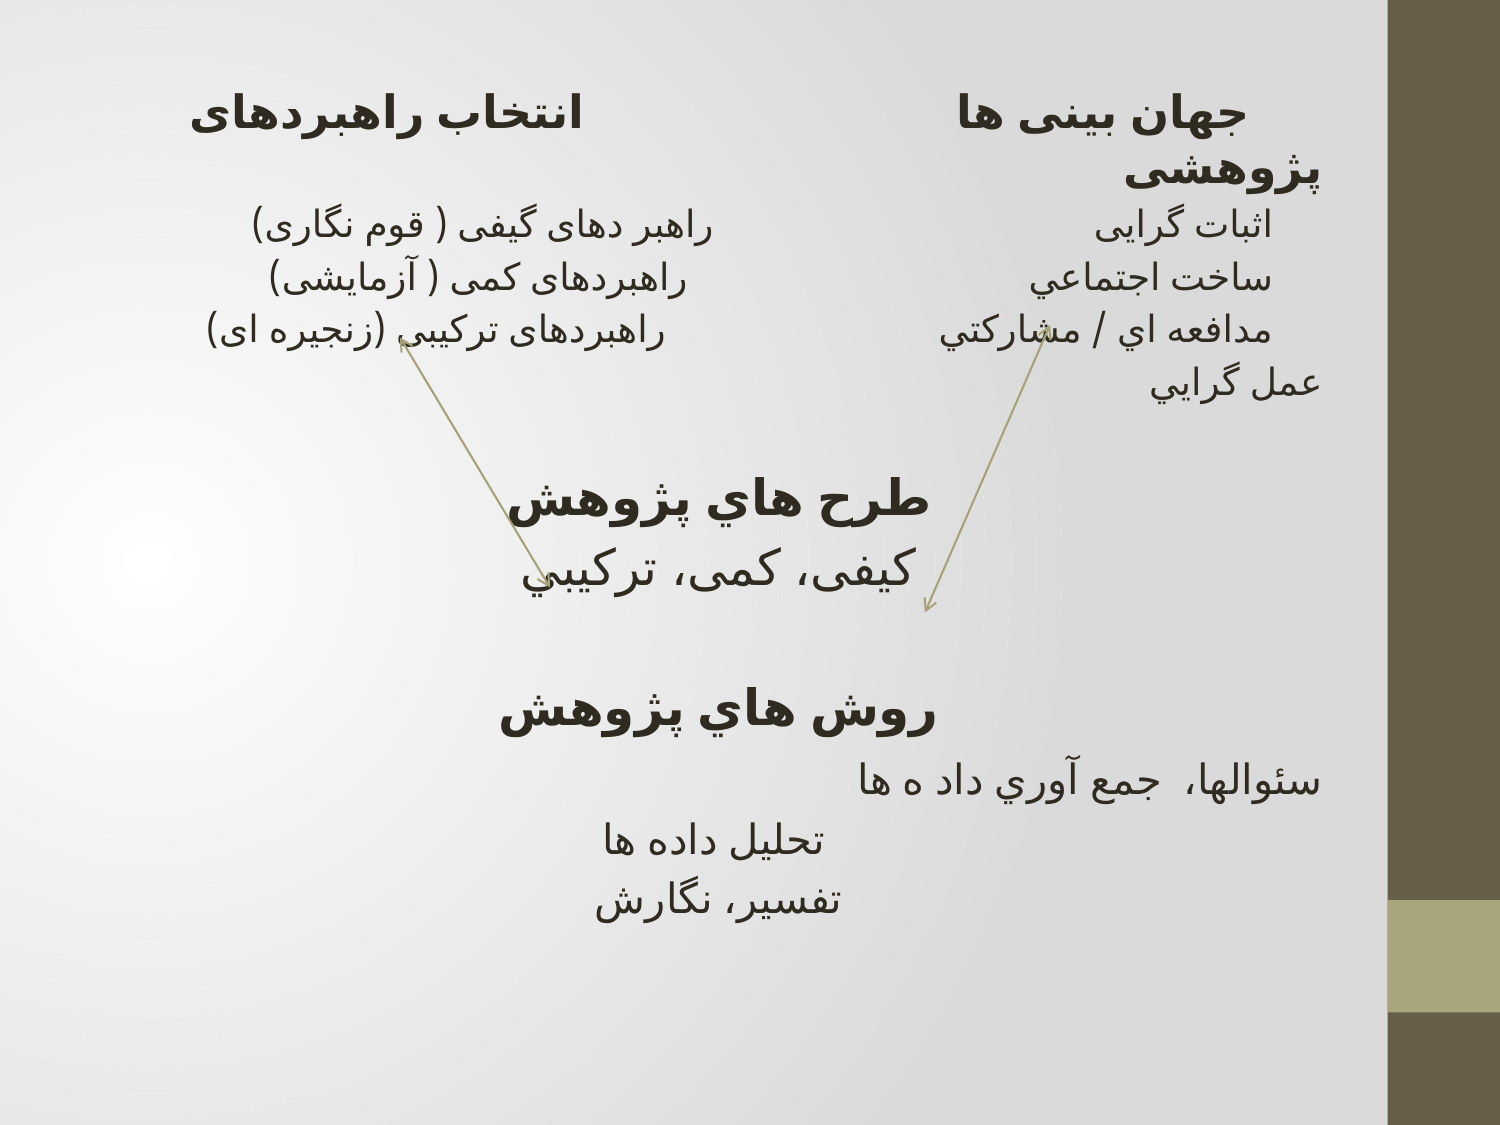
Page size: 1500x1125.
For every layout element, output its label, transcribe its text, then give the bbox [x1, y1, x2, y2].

subtitle جهان بینی ها انتخاب راهبردهای پژوهشی اثبات گرایی راهبر دهای گیفی ( قوم نگاری) ساخت اجتماعي راهبردهای کمی ( آزمایشی) مدافعه اي / مشاركتي راهبردهای ترکیبی (زنجیره ای) عمل گرايي طرح هاي پژوهش كیفی، کمی، تركيبي روش هاي پژوهش سئوالها، جمع آوري داد ه ها تحلیل داده ها تفسیر، نگارش [99, 75, 1338, 1025]
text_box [843, 405, 1132, 532]
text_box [349, 386, 601, 538]
